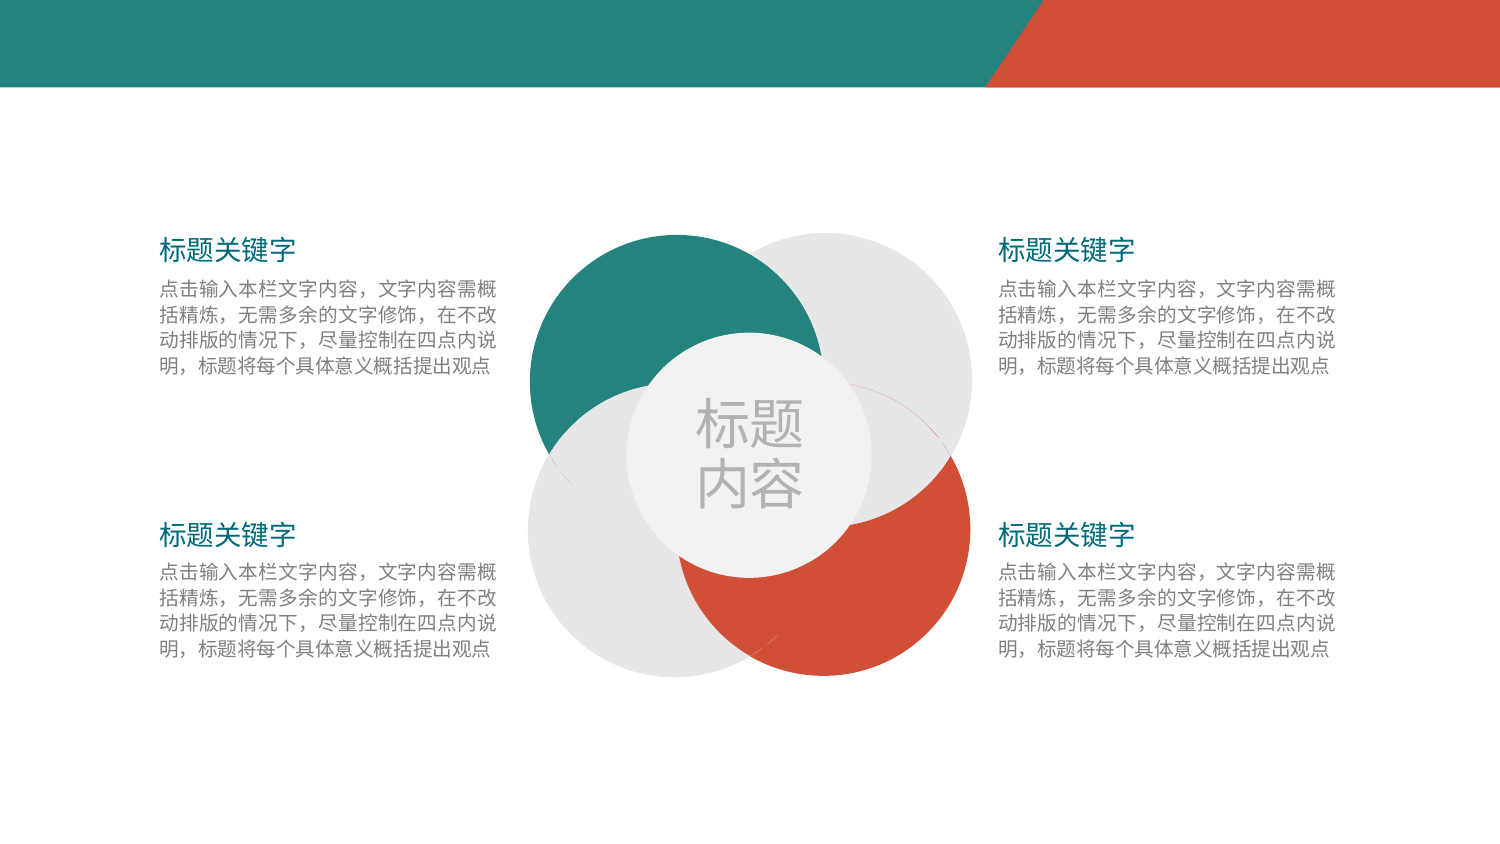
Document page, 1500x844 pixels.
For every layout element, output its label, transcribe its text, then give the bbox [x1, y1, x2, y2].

text_box 点击输入本栏文字内容，文字内容需概括精炼，无需多余的文字修饰，在不改动排版的情况下，尽量控制在四点内说明，标题将每个具体意义概括提出观点 [159, 275, 497, 378]
text_box 标题关键字 [159, 517, 388, 551]
text_box 标题关键字 [998, 232, 1226, 266]
text_box 点击输入本栏文字内容，文字内容需概括精炼，无需多余的文字修饰，在不改动排版的情况下，尽量控制在四点内说明，标题将每个具体意义概括提出观点 [998, 275, 1336, 378]
text_box 点击输入本栏文字内容，文字内容需概括精炼，无需多余的文字修饰，在不改动排版的情况下，尽量控制在四点内说明，标题将每个具体意义概括提出观点 [159, 558, 497, 661]
text_box 点击输入本栏文字内容，文字内容需概括精炼，无需多余的文字修饰，在不改动排版的情况下，尽量控制在四点内说明，标题将每个具体意义概括提出观点 [998, 558, 1336, 661]
text_box 标题关键字 [159, 232, 388, 266]
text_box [527, 232, 973, 678]
text_box 标题关键字 [998, 517, 1226, 551]
